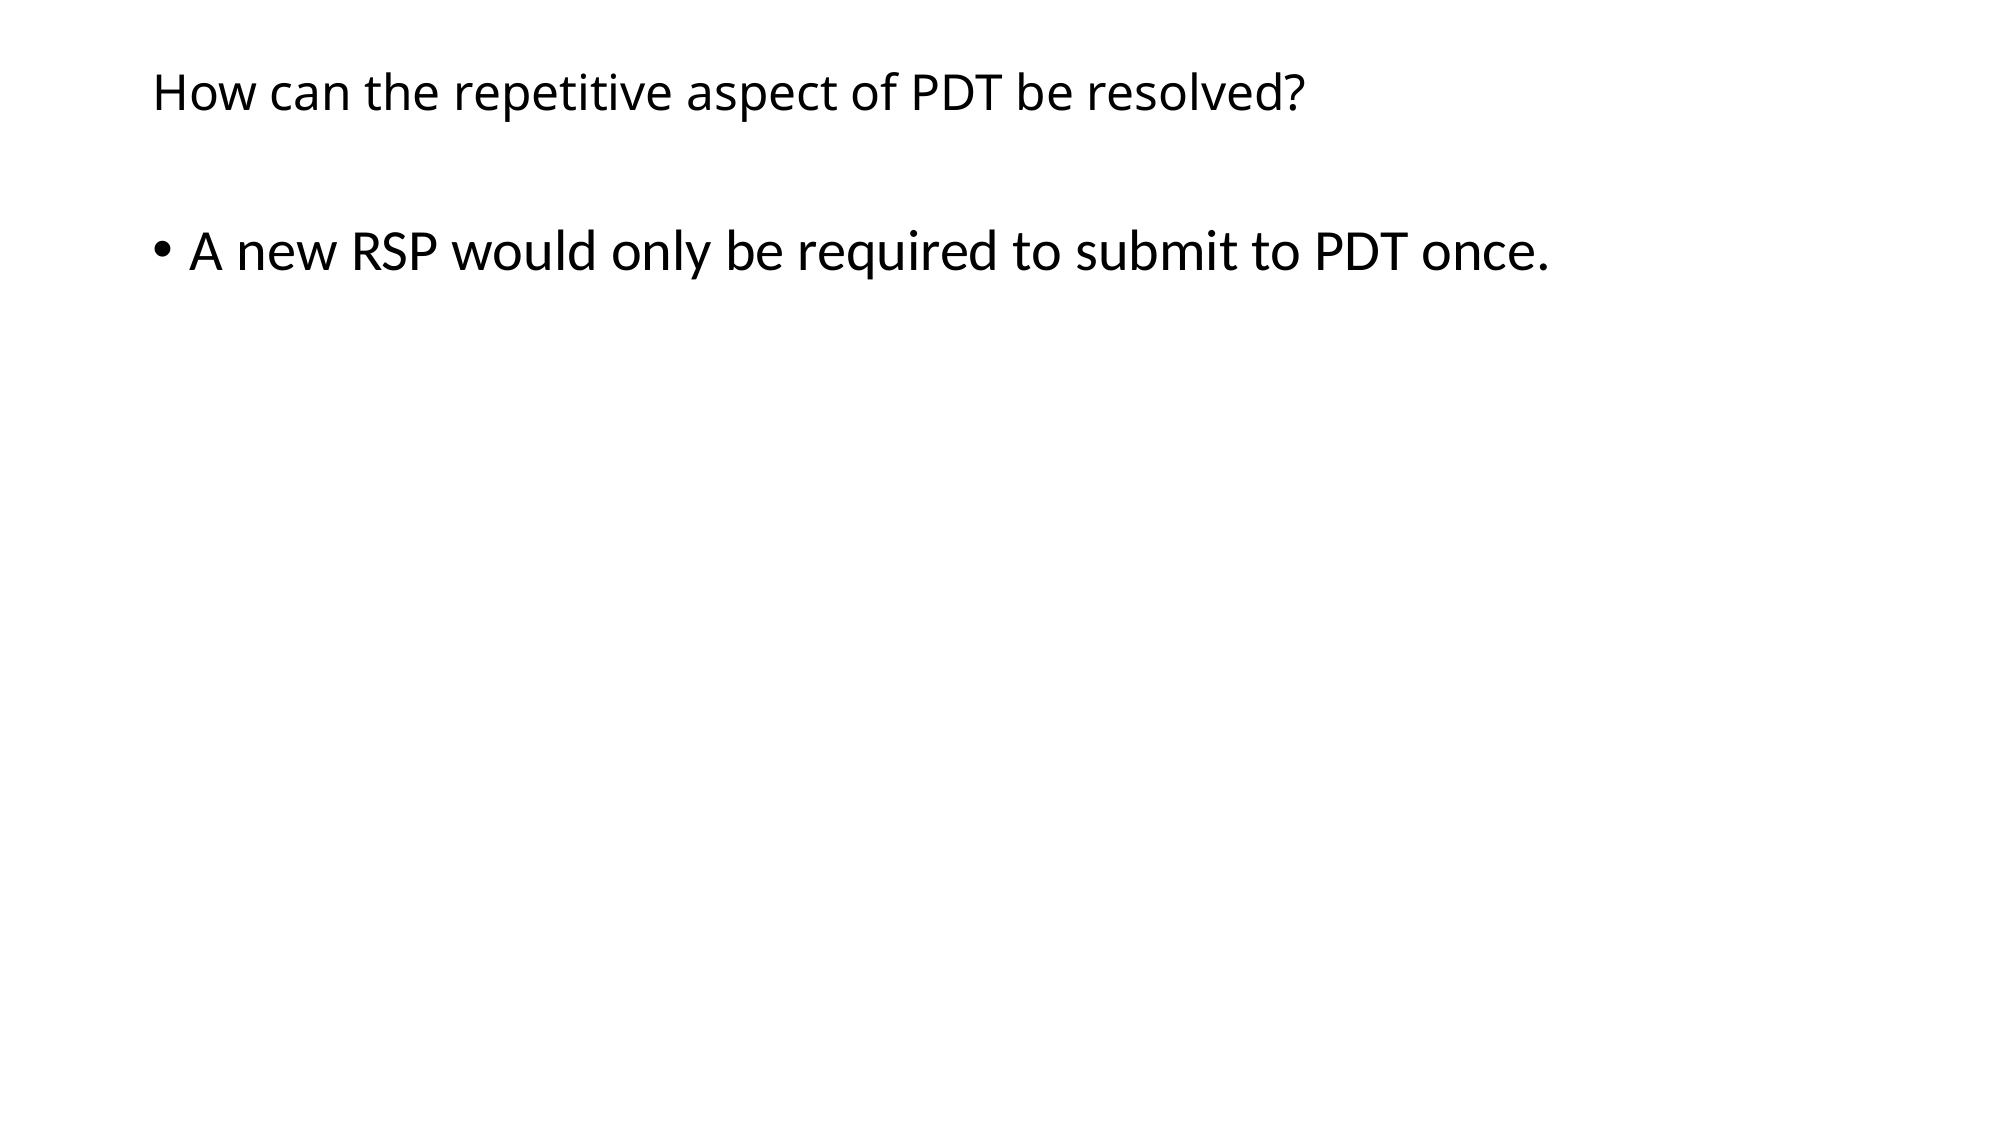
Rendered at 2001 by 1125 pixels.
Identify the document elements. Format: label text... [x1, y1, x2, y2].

title How can the repetitive aspect of PDT be resolved? [137, 59, 1863, 189]
list A new RSP would only be required to submit to PDT once. [137, 212, 1863, 927]
